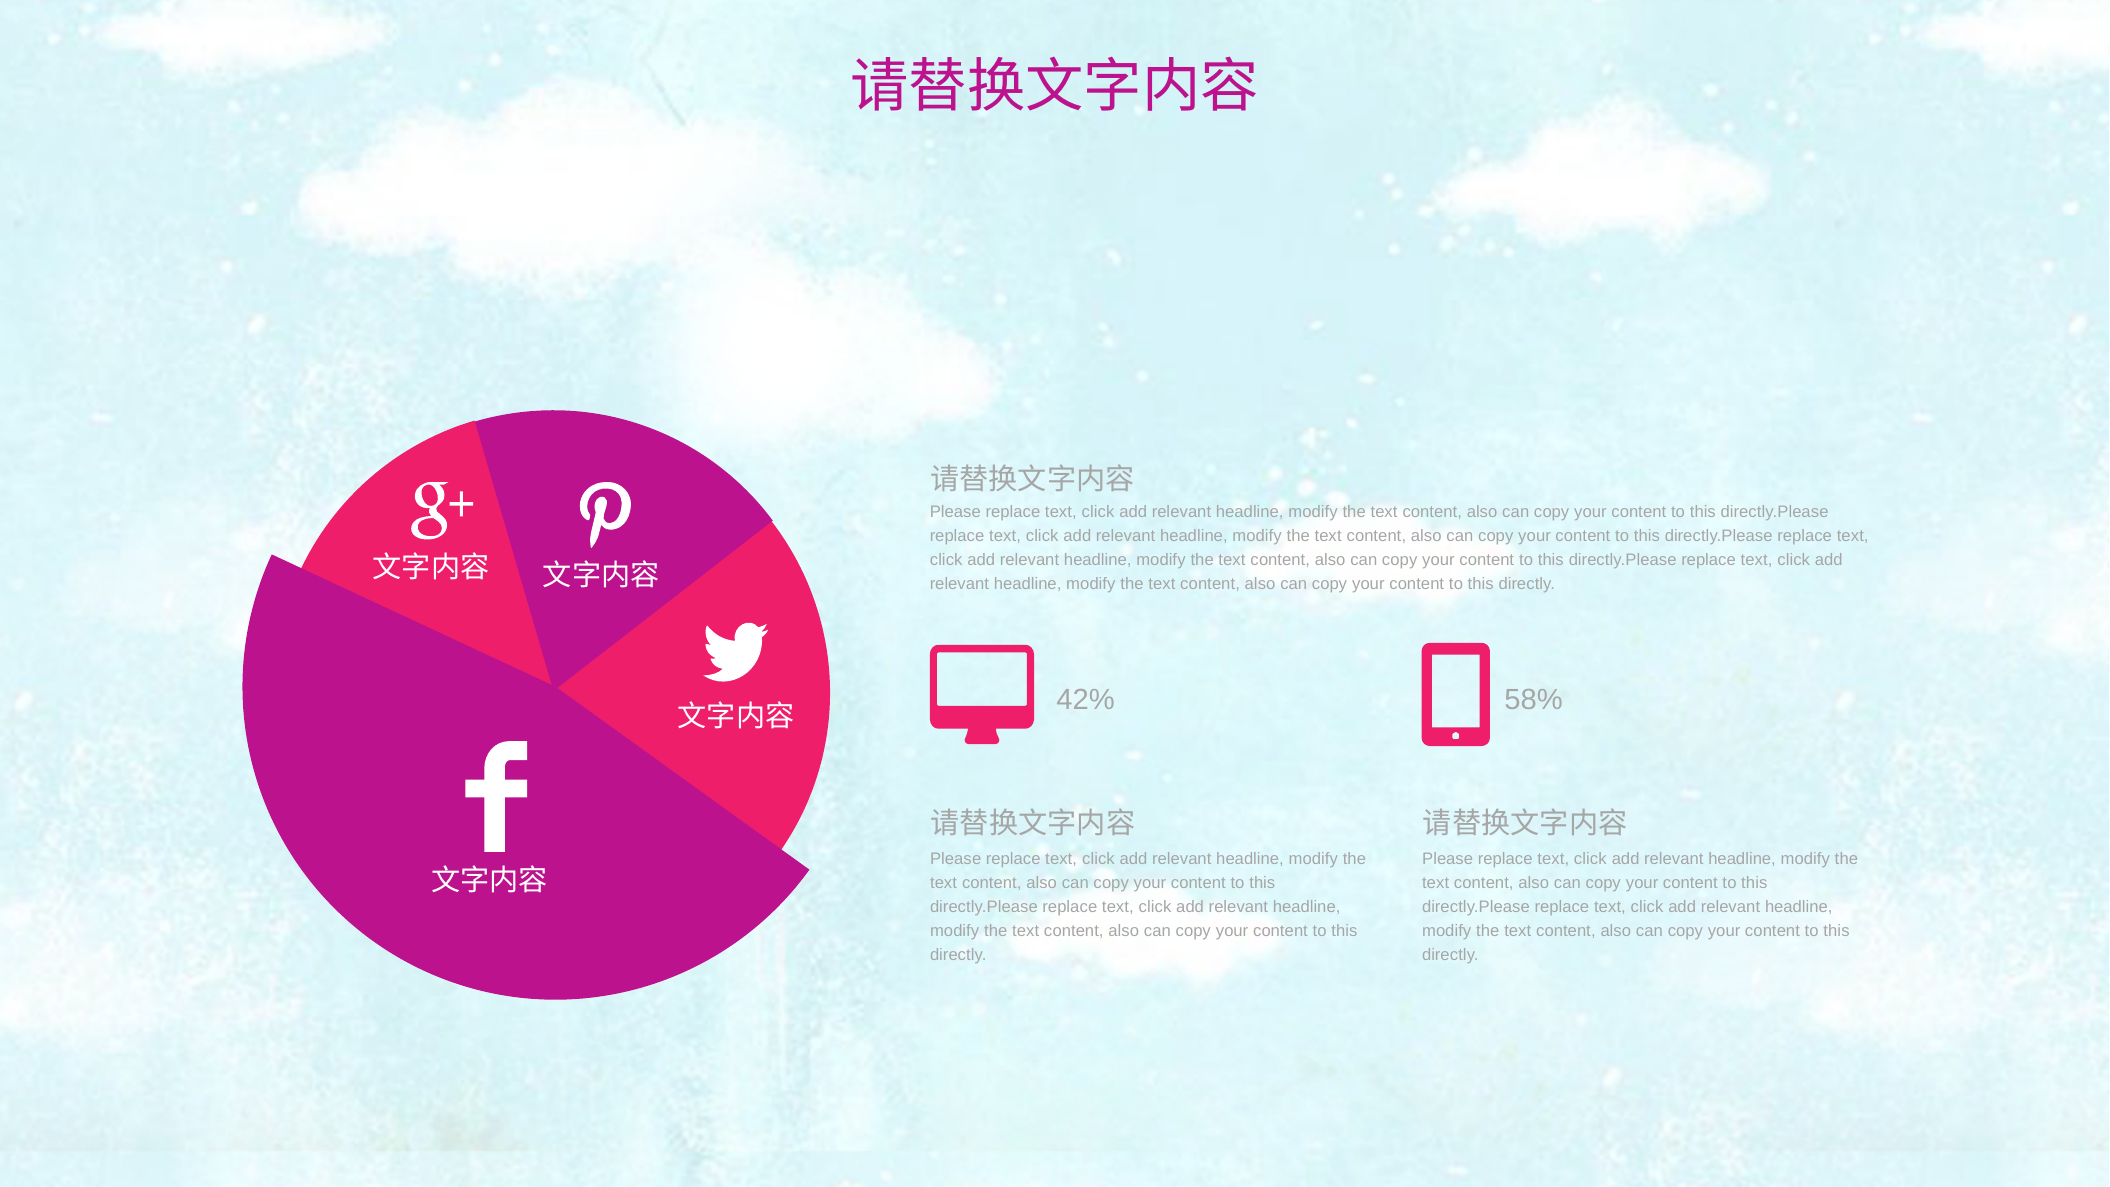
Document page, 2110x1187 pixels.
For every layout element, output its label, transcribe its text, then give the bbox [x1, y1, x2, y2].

text_box [1421, 642, 1490, 747]
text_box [242, 373, 869, 1000]
text_box Please replace text, click add relevant headline, modify the text content, also can copy your content to this directly.Please replace text, click add relevant headline, modify the text content, also can copy your content to this directly. [929, 844, 1375, 964]
text_box 请替换文字内容 [930, 797, 1136, 840]
text_box Please replace text, click add relevant headline, modify the text content, also can copy your content to this directly.Please replace text, click add relevant headline, modify the text content, also can copy your content to this directly.Please replace text, click add relevant headline, modify the text content, also can copy your content to this directly.Please replace text, click add relevant headline, modify the text content, also can copy your content to this directly. [929, 496, 1876, 593]
text_box [929, 644, 1035, 745]
text_box 请替换文字内容 [1422, 797, 1628, 840]
text_box 42% [1056, 673, 1116, 716]
text_box 请替换文字内容 [929, 453, 1179, 496]
text_box Please replace text, click add relevant headline, modify the text content, also can copy your content to this directly.Please replace text, click add relevant headline, modify the text content, also can copy your content to this directly. [1422, 844, 1876, 964]
picture [0, 0, 2110, 1187]
text_box 请替换文字内容 [795, 26, 1314, 125]
text_box 58% [1504, 673, 1564, 716]
